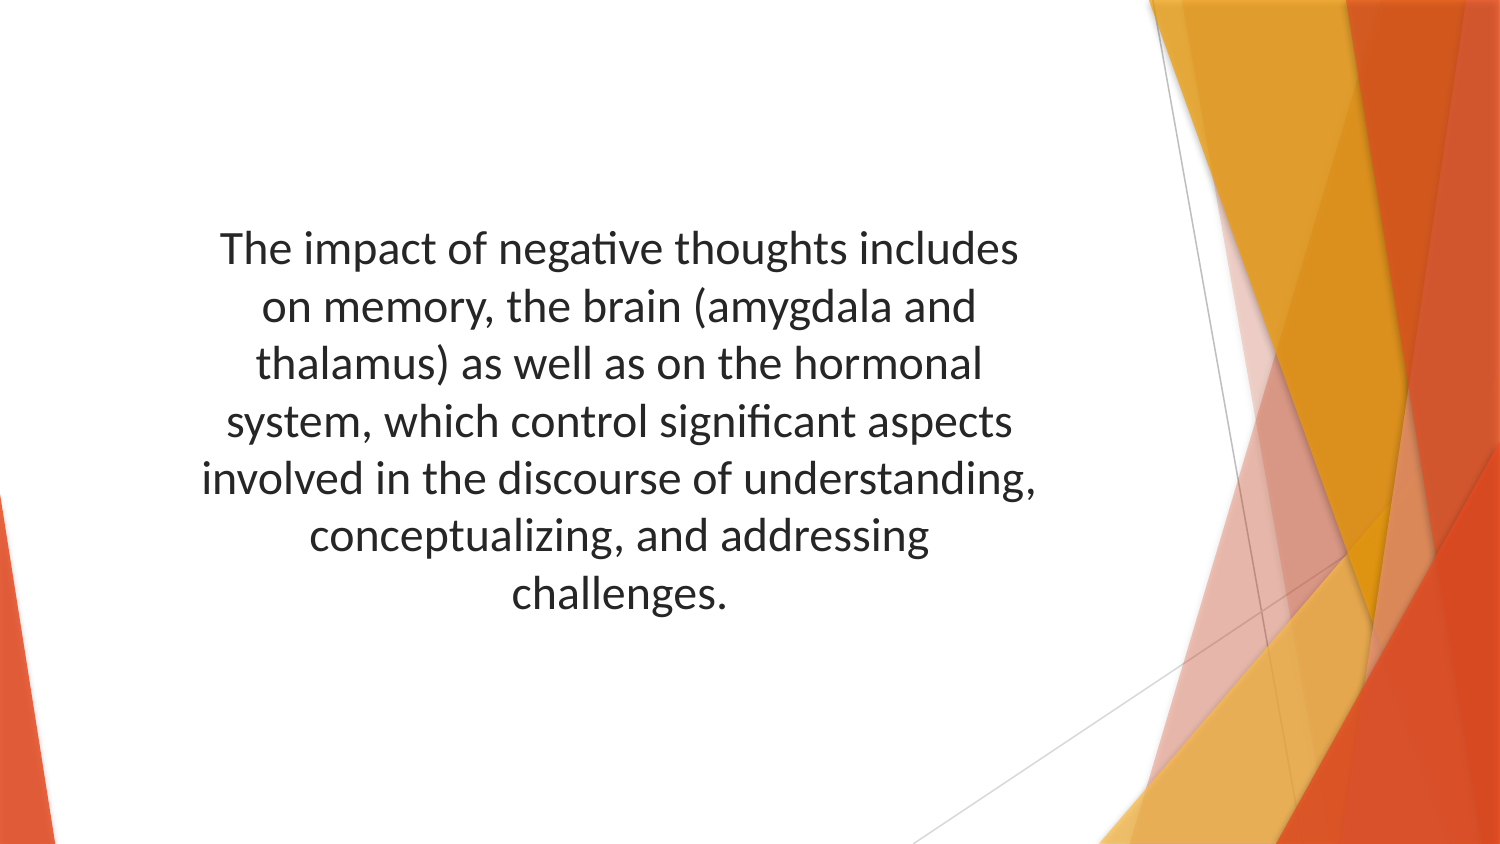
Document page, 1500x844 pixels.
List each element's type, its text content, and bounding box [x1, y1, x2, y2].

list The impact of negative thoughts includes on memory, the brain (amygdala and thalamus) as well as on the hormonal system, which control significant aspects involved in the discourse of understanding, conceptualizing, and addressing challenges. [183, 209, 1058, 635]
